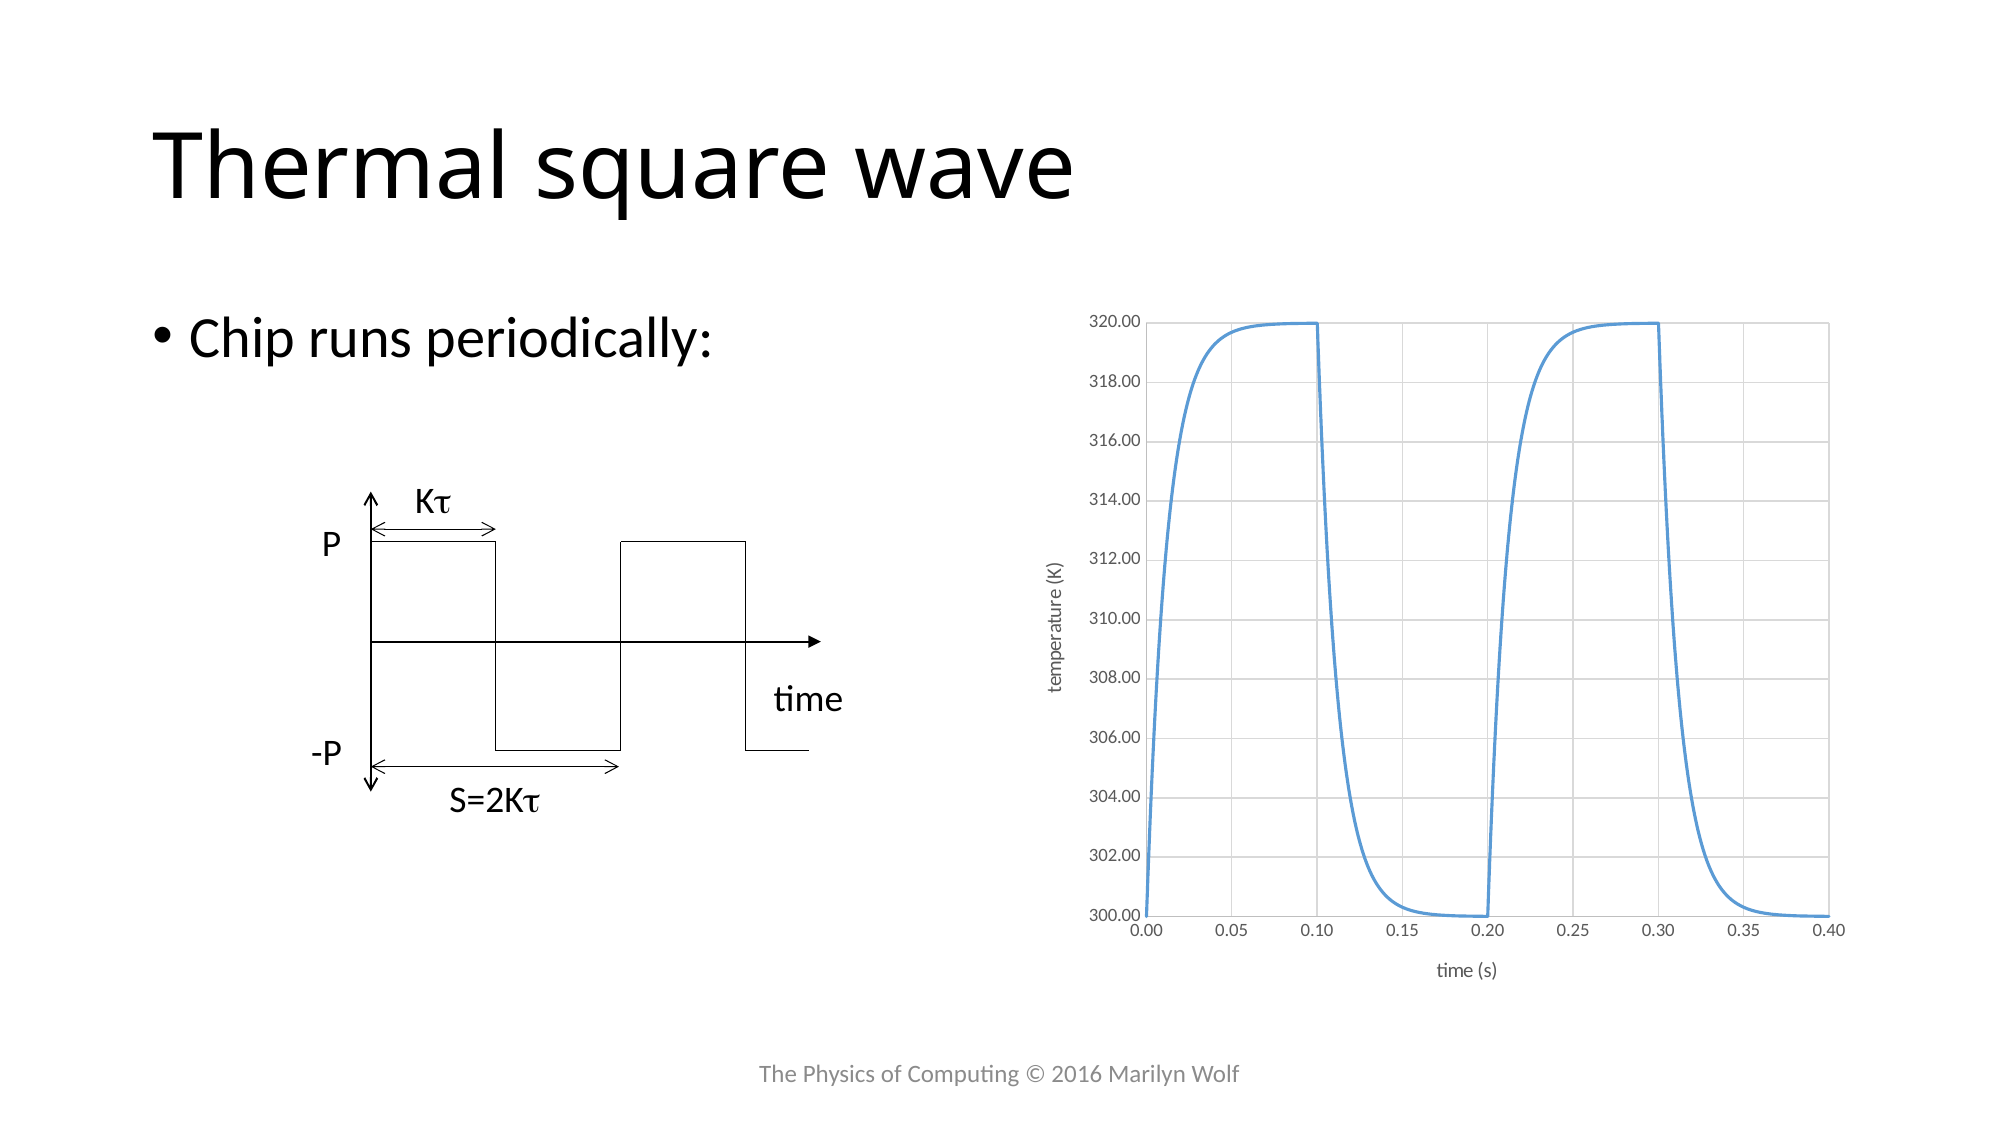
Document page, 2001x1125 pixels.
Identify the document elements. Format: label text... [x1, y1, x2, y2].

text_box time [758, 666, 859, 727]
text_box S=2Kt [420, 767, 570, 827]
chart [1012, 299, 1863, 1014]
list Chip runs periodically: [137, 299, 988, 1014]
text_box Kt [400, 468, 467, 529]
title Thermal square wave [137, 59, 1863, 278]
text_box P [306, 511, 356, 572]
footer The Physics of Computing © 2016 Marilyn Wolf [662, 1042, 1338, 1103]
text_box -P [295, 720, 357, 781]
